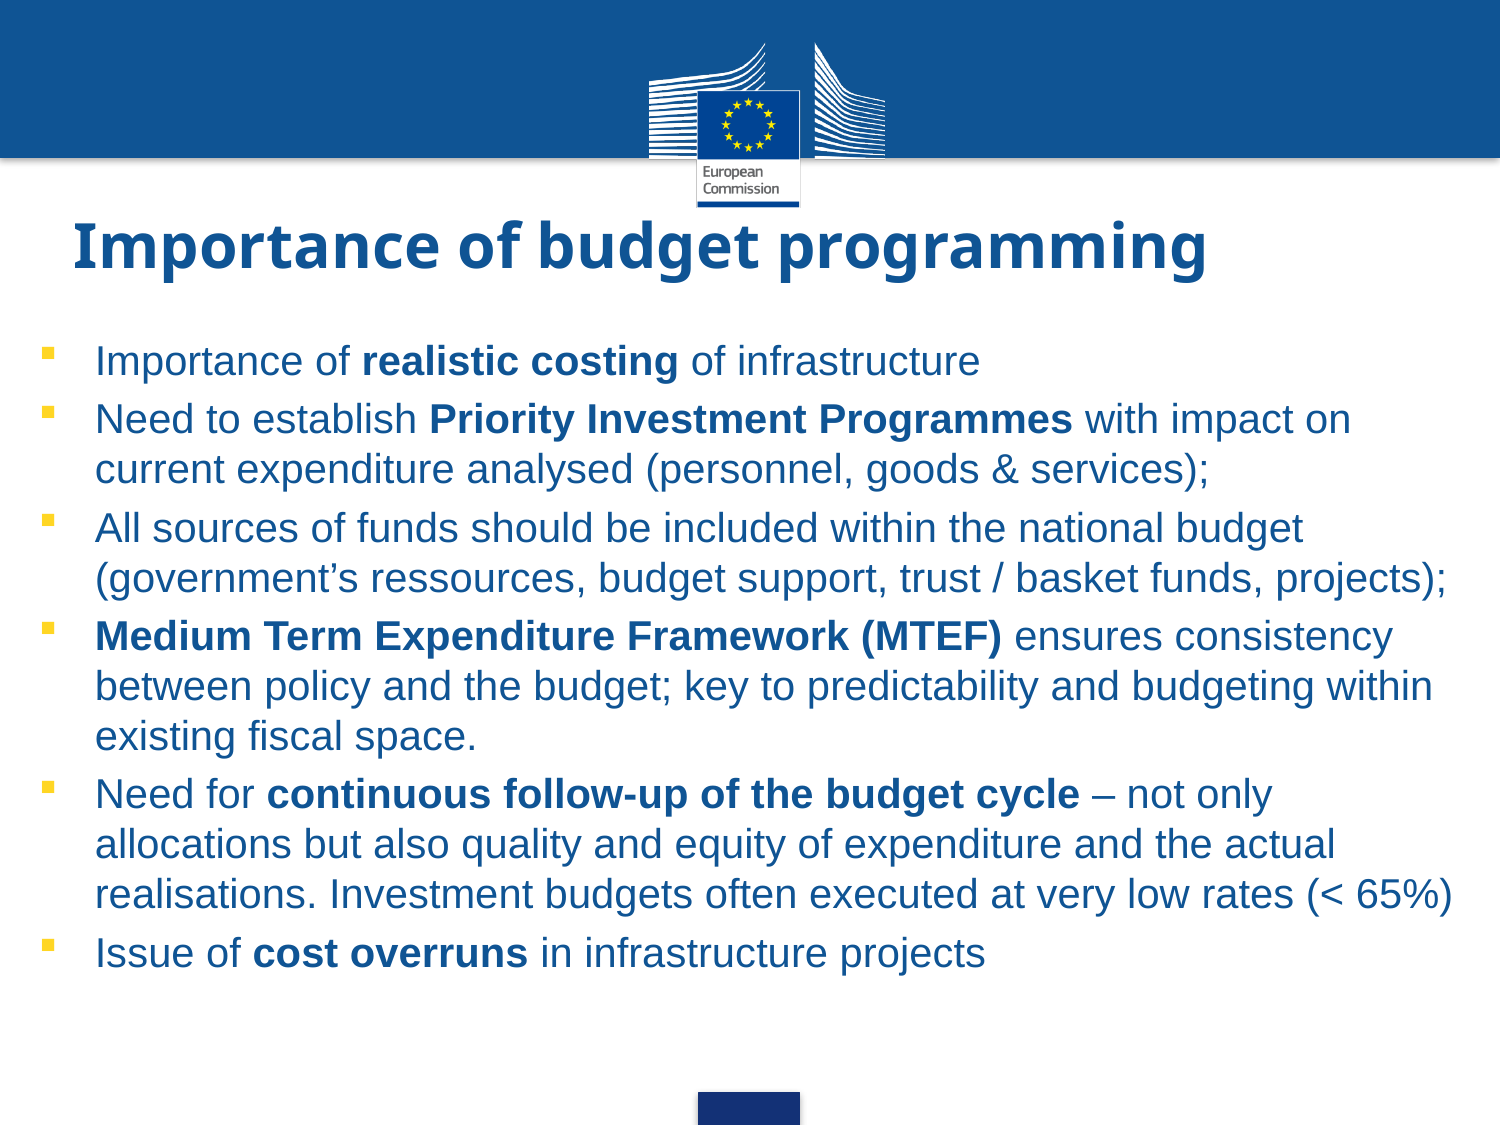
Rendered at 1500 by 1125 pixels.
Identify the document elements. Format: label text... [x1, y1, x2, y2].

picture [649, 42, 885, 208]
title Importance of budget programming [0, 219, 1436, 268]
list Importance of realistic costing of infrastructure Need to establish Priority Investment Programmes with impact on current expenditure analysed (personnel, goods & services); All sources of funds should be included within the national budget (government’s ressources, budget support, trust / basket funds, projects); Medium Term Expenditure Framework (MTEF) ensures consistency between policy and the budget; key to predictability and budgeting within existing fiscal space. Need for continuous follow-up of the budget cycle – not only allocations but also quality and equity of expenditure and the actual realisations. Investment budgets often executed at very low rates (< 65%) Issue of cost overruns in infrastructure projects [23, 326, 1477, 1024]
